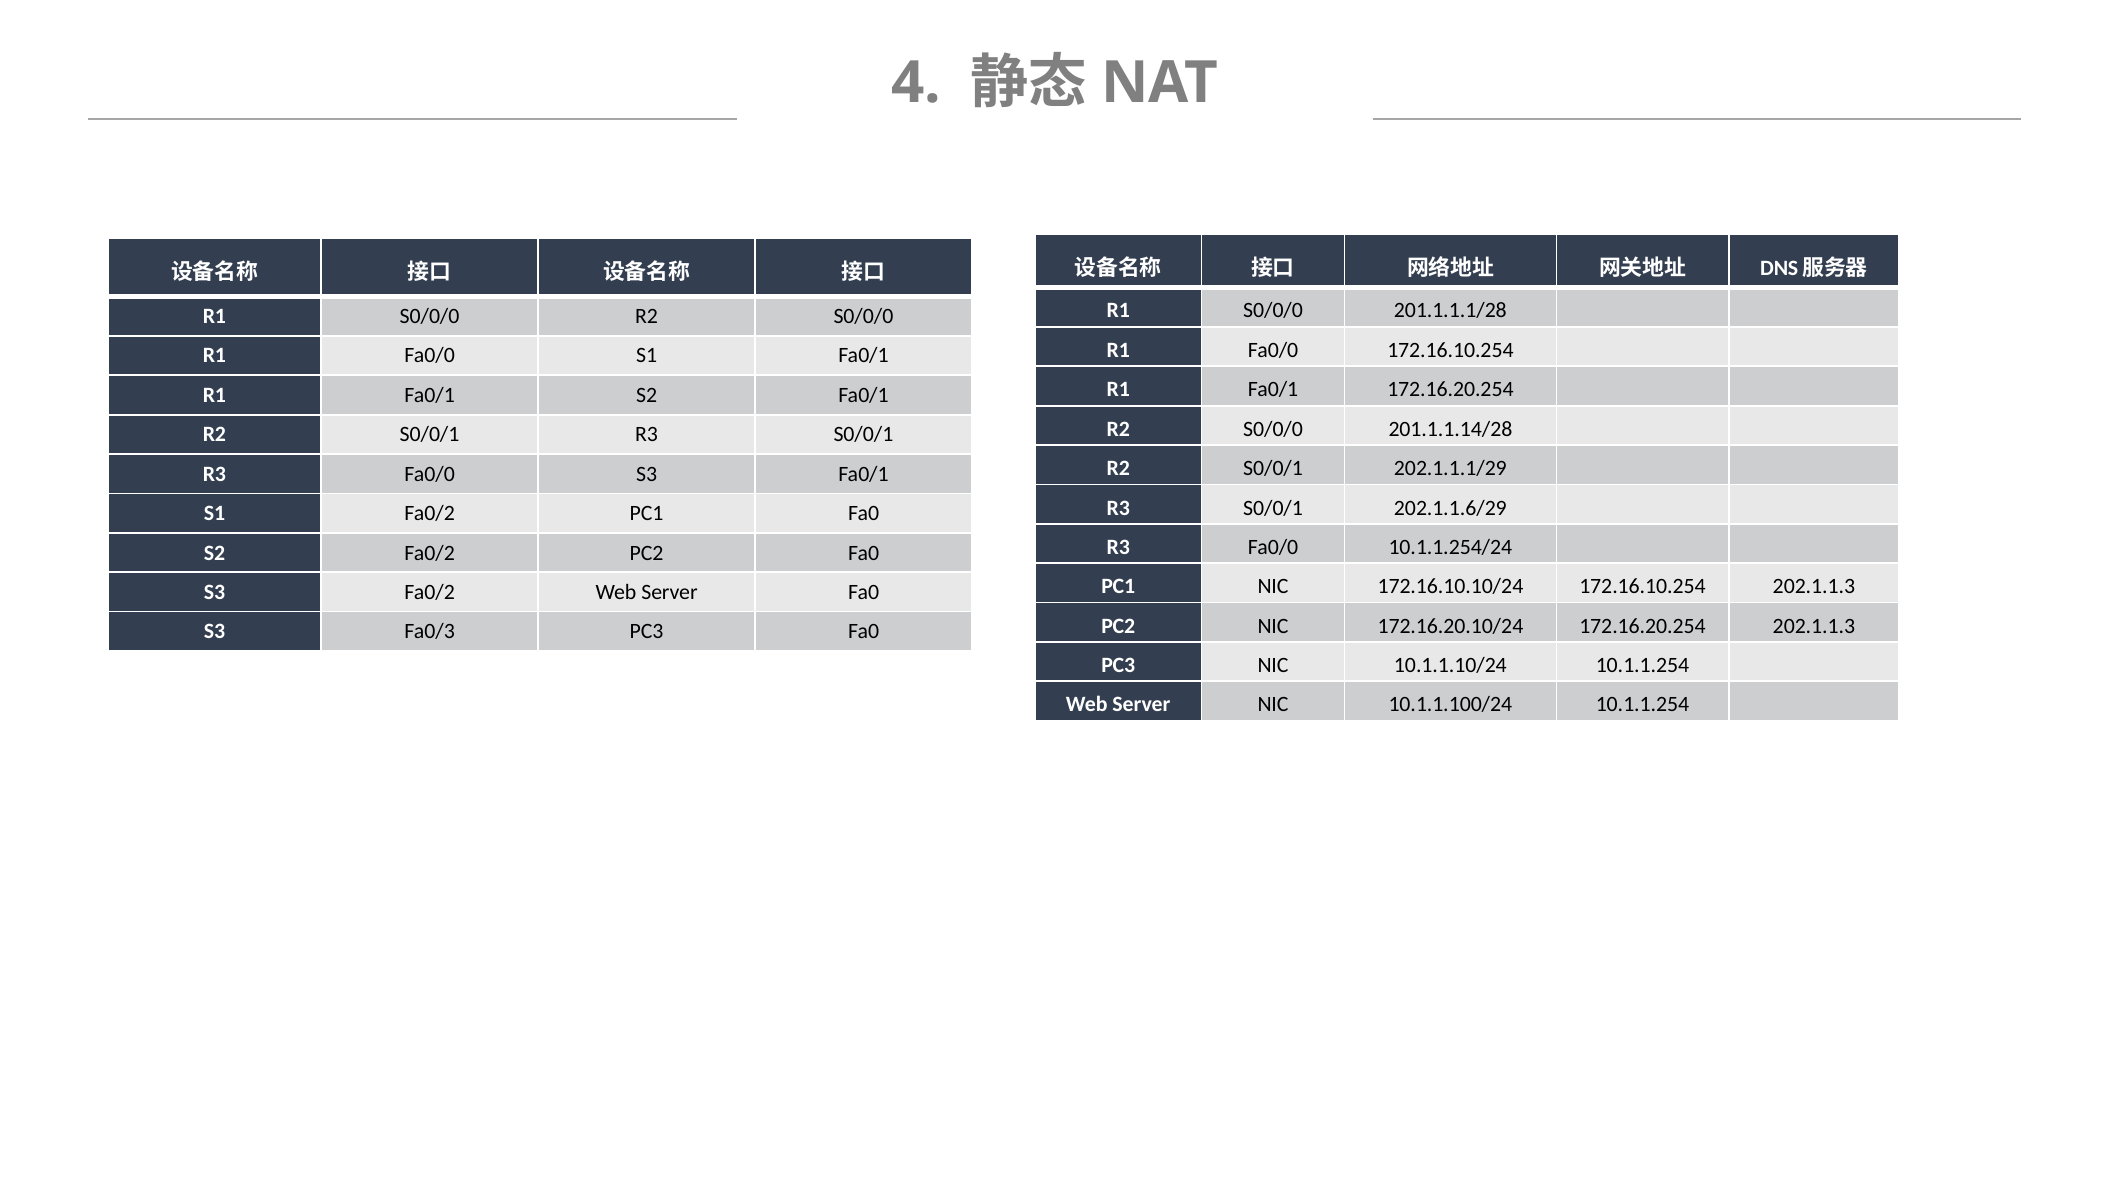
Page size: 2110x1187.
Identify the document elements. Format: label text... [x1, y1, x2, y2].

table_header 网络地址 [1345, 235, 1556, 285]
table_cell 10.1.1.100/24 [1345, 682, 1556, 720]
table_cell 172.16.10.254 [1345, 328, 1556, 365]
table_cell Fa0/0 [1202, 525, 1344, 562]
table_cell S0/0/0 [322, 299, 537, 335]
table_cell R3 [1036, 525, 1201, 562]
table_cell PC1 [1036, 564, 1201, 602]
table_cell [1730, 446, 1898, 484]
table_cell NIC [1202, 682, 1344, 720]
table_cell S0/0/1 [1202, 485, 1344, 523]
table_header 接口 [322, 239, 537, 294]
table_cell [1557, 367, 1728, 405]
table_cell 172.16.20.254 [1345, 367, 1556, 405]
table_cell S0/0/1 [756, 416, 971, 453]
table_cell [1730, 682, 1898, 720]
table_cell [1557, 446, 1728, 484]
table_cell Fa0/2 [322, 573, 537, 611]
table_cell R3 [1036, 485, 1201, 523]
table_cell Fa0/0 [322, 337, 537, 374]
table_cell Fa0 [756, 612, 971, 650]
table_cell 172.16.20.10/24 [1345, 603, 1556, 641]
table_cell R1 [109, 299, 320, 335]
table_cell Fa0/1 [756, 376, 971, 414]
table_cell Fa0/2 [322, 494, 537, 532]
table_cell NIC [1202, 643, 1344, 680]
table_cell Fa0/1 [322, 376, 537, 414]
table_cell [1730, 367, 1898, 405]
table_cell 10.1.1.254 [1557, 682, 1728, 720]
table_cell [1730, 290, 1898, 326]
table_cell [1557, 485, 1728, 523]
table_cell 201.1.1.1/28 [1345, 290, 1556, 326]
table_cell S0/0/0 [756, 299, 971, 335]
table_cell Fa0 [756, 534, 971, 571]
table_cell [1557, 328, 1728, 365]
table_cell 202.1.1.6/29 [1345, 485, 1556, 523]
table_cell S0/0/0 [1202, 290, 1344, 326]
table_cell S3 [539, 455, 754, 493]
table_cell 201.1.1.14/28 [1345, 407, 1556, 444]
table_cell Fa0 [756, 573, 971, 611]
table_cell 172.16.10.254 [1557, 564, 1728, 602]
table_cell R2 [109, 416, 320, 453]
table_header 网关地址 [1557, 235, 1728, 285]
table_cell R1 [1036, 328, 1201, 365]
table_header 设备名称 [539, 239, 754, 294]
table_cell 202.1.1.3 [1730, 603, 1898, 641]
table_cell [1557, 525, 1728, 562]
table_cell PC2 [1036, 603, 1201, 641]
table_cell Fa0/2 [322, 534, 537, 571]
table_cell 202.1.1.3 [1730, 564, 1898, 602]
table_cell [1557, 290, 1728, 326]
table_cell [1730, 485, 1898, 523]
table_cell Fa0/1 [1202, 367, 1344, 405]
table_cell R1 [1036, 367, 1201, 405]
table_cell Web Server [539, 573, 754, 611]
table_cell R1 [109, 376, 320, 414]
table_cell R3 [109, 455, 320, 493]
table_cell S3 [109, 612, 320, 650]
table_cell [1730, 525, 1898, 562]
table_cell [1730, 407, 1898, 444]
table_cell 10.1.1.254/24 [1345, 525, 1556, 562]
table_cell S0/0/1 [322, 416, 537, 453]
table_cell S1 [109, 494, 320, 532]
table_header 设备名称 [1036, 235, 1201, 285]
table_cell 202.1.1.1/29 [1345, 446, 1556, 484]
table_header DNS服务器 [1730, 235, 1898, 285]
table_cell S2 [109, 534, 320, 571]
table_cell [1730, 643, 1898, 680]
table_cell Fa0/1 [756, 337, 971, 374]
table_cell R1 [109, 337, 320, 374]
table_cell Fa0/3 [322, 612, 537, 650]
table_cell Fa0/0 [1202, 328, 1344, 365]
table_header 接口 [756, 239, 971, 294]
table_cell S0/0/0 [1202, 407, 1344, 444]
table_cell R3 [539, 416, 754, 453]
table_cell PC1 [539, 494, 754, 532]
table_cell 172.16.10.10/24 [1345, 564, 1556, 602]
table_cell PC3 [539, 612, 754, 650]
table_cell S0/0/1 [1202, 446, 1344, 484]
table_cell NIC [1202, 603, 1344, 641]
table_cell NIC [1202, 564, 1344, 602]
table_cell 172.16.20.254 [1557, 603, 1728, 641]
table_cell R2 [1036, 446, 1201, 484]
table_cell 10.1.1.254 [1557, 643, 1728, 680]
table_cell [1557, 407, 1728, 444]
table_header 设备名称 [109, 239, 320, 294]
table_cell R1 [1036, 290, 1201, 326]
table_cell R2 [1036, 407, 1201, 444]
table_cell S3 [109, 573, 320, 611]
table_cell S1 [539, 337, 754, 374]
table_header 接口 [1202, 235, 1344, 285]
table_cell [1730, 328, 1898, 365]
table_cell Fa0/0 [322, 455, 537, 493]
table_cell Web Server [1036, 682, 1201, 720]
table_cell Fa0/1 [756, 455, 971, 493]
table_cell 10.1.1.10/24 [1345, 643, 1556, 680]
text_box 4. 静态NAT [730, 43, 1379, 114]
table_cell PC2 [539, 534, 754, 571]
table_cell PC3 [1036, 643, 1201, 680]
table_cell S2 [539, 376, 754, 414]
table_cell Fa0 [756, 494, 971, 532]
table_cell R2 [539, 299, 754, 335]
